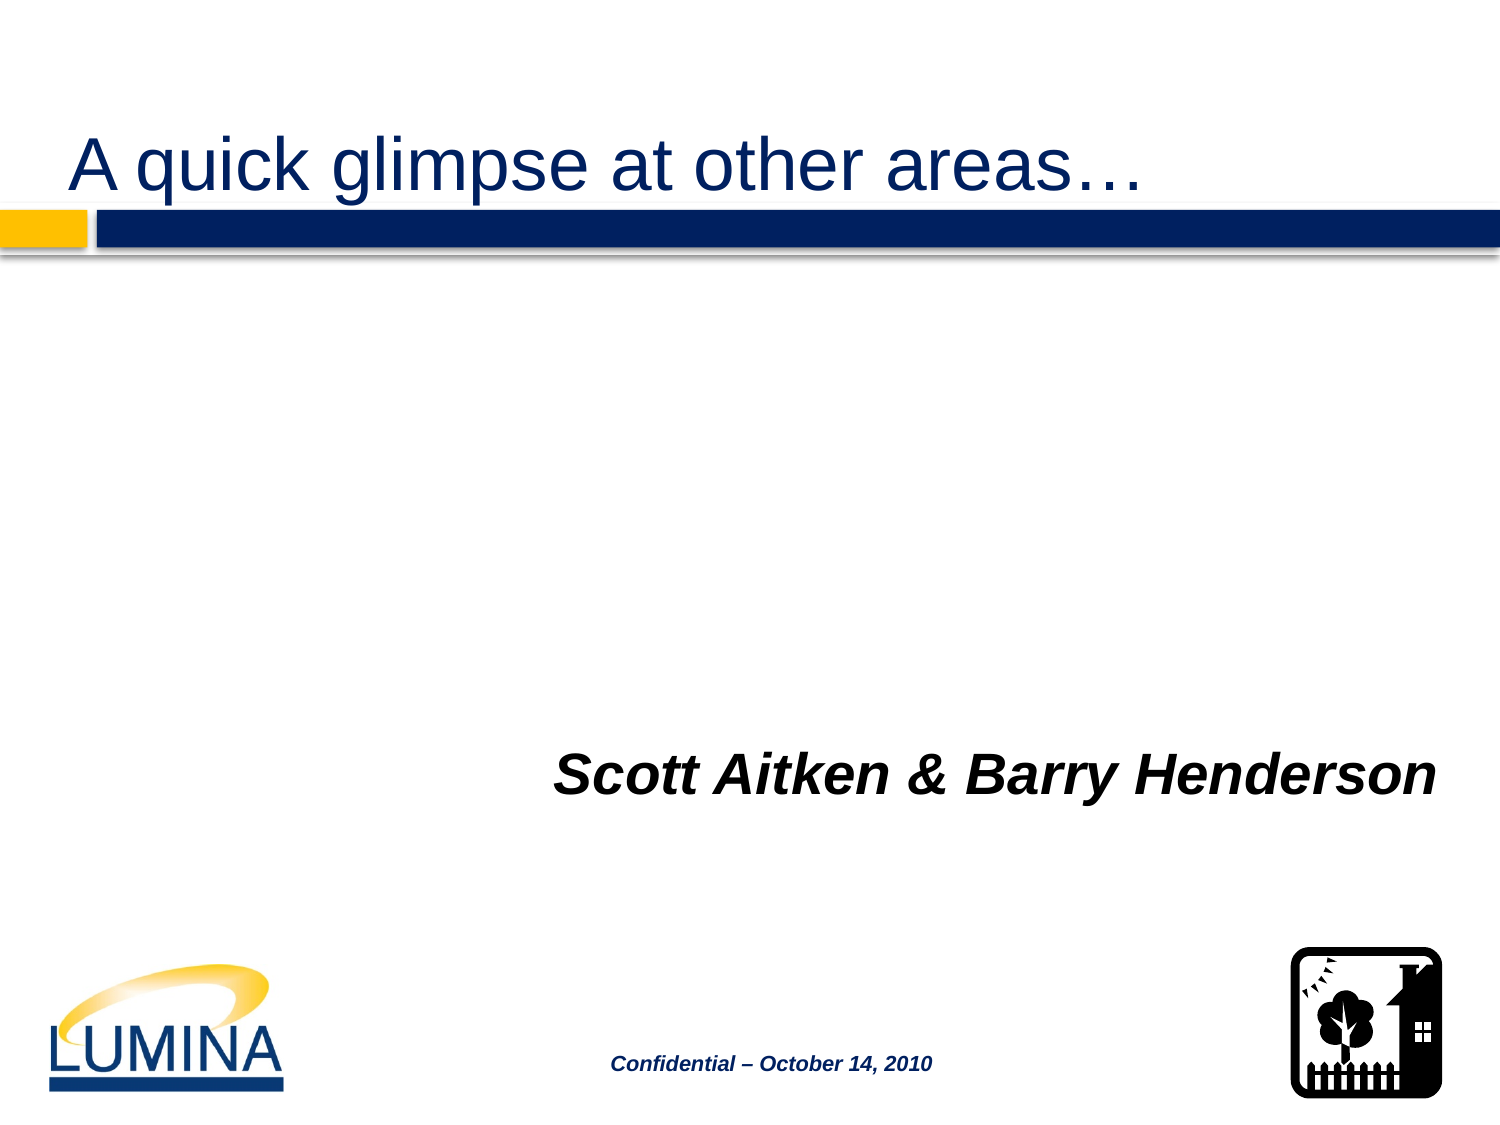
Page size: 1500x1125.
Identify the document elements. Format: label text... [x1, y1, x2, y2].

text_box Scott Aitken & Barry Henderson [512, 729, 1481, 814]
picture [49, 964, 284, 1094]
title A quick glimpse at other areas… [68, 42, 1407, 206]
